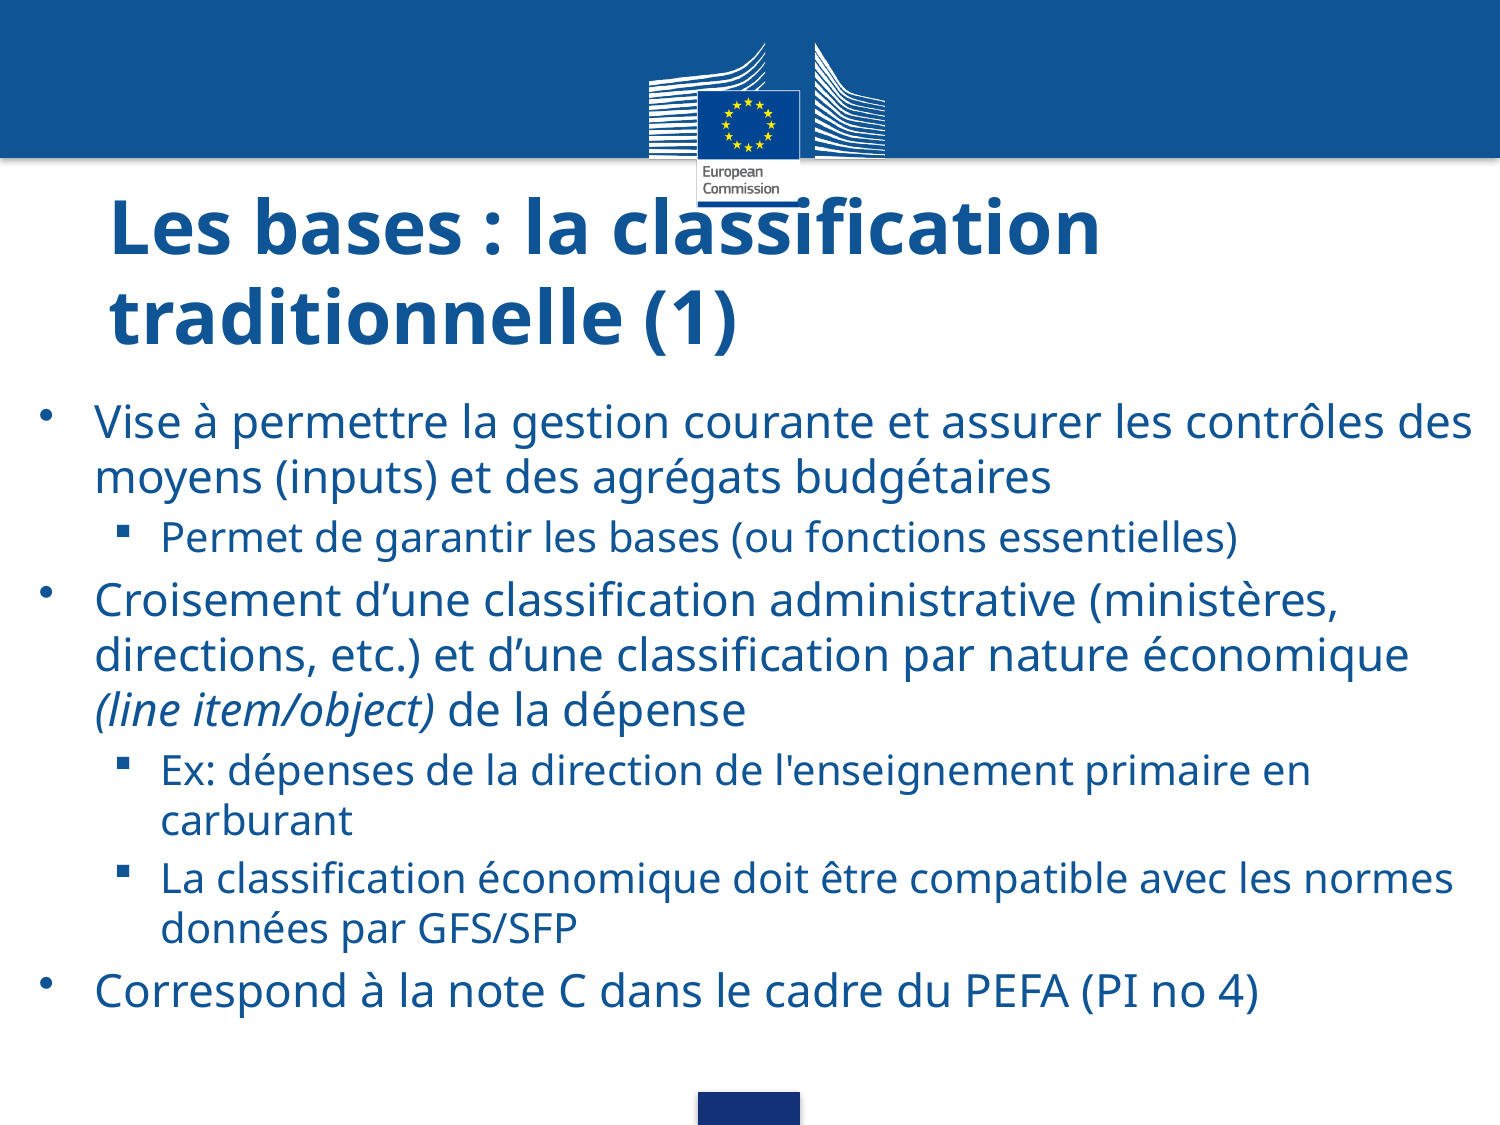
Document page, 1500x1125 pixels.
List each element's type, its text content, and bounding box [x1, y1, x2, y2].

list Vise à permettre la gestion courante et assurer les contrôles des moyens (inputs) et des agrégats budgétaires Permet de garantir les bases (ou fonctions essentielles) Croisement d’une classification administrative (ministères, directions, etc.) et d’une classification par nature économique (line item/object) de la dépense Ex: dépenses de la direction de l'enseignement primaire en carburant La classification économique doit être compatible avec les normes données par GFS/SFP Correspond à la note C dans le cadre du PEFA (PI no 4) [23, 385, 1500, 965]
picture [649, 42, 885, 175]
title Les bases : la classification traditionnelle (1) [34, 175, 1500, 364]
